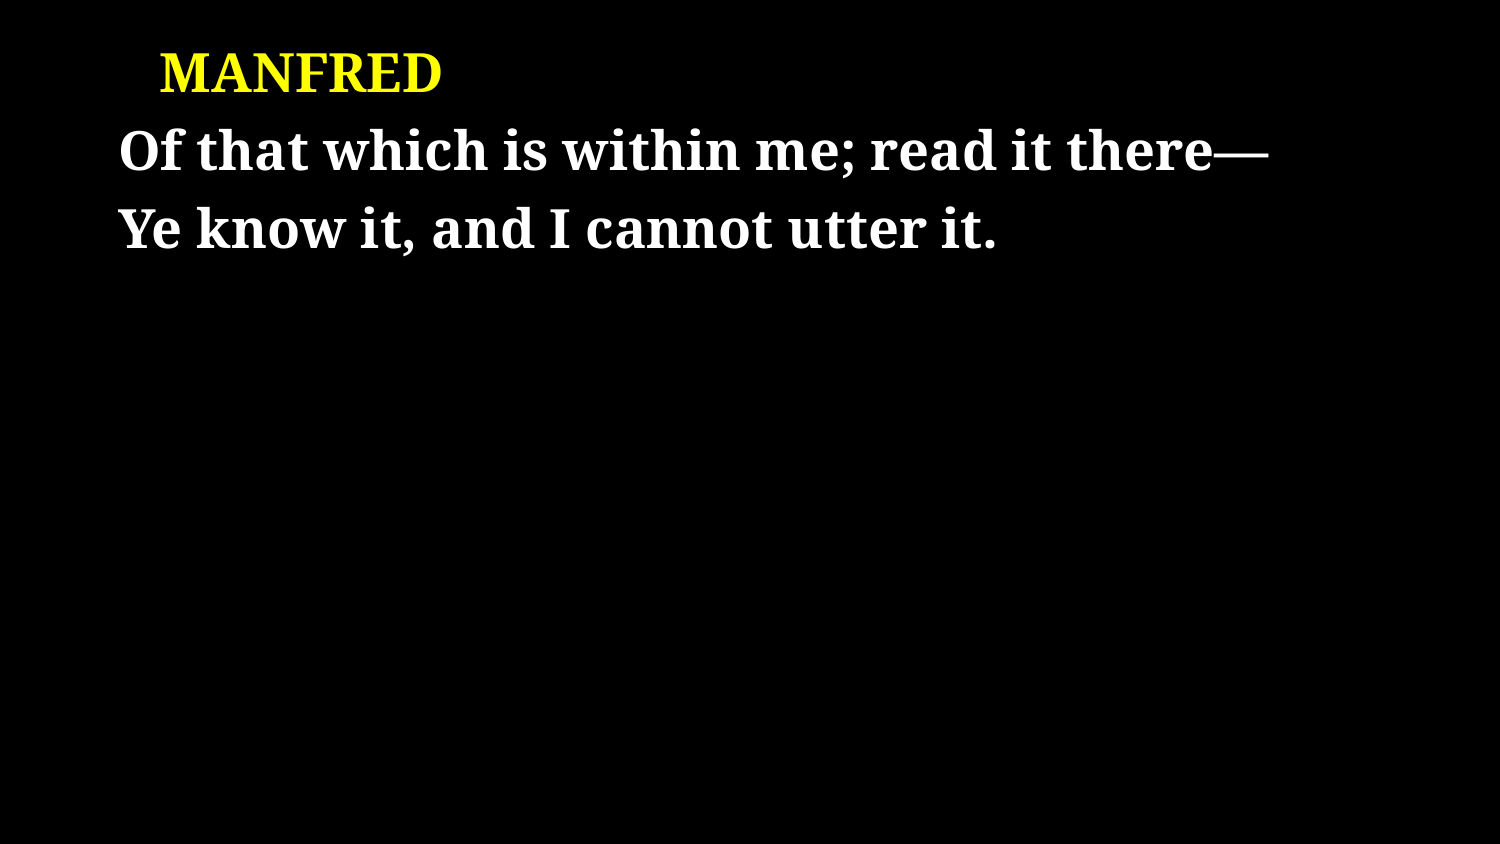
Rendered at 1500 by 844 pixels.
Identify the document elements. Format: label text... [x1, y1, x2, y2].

title Manfred Of that which is within me; read it there— Ye know it, and I cannot utter it. [103, 17, 1397, 299]
